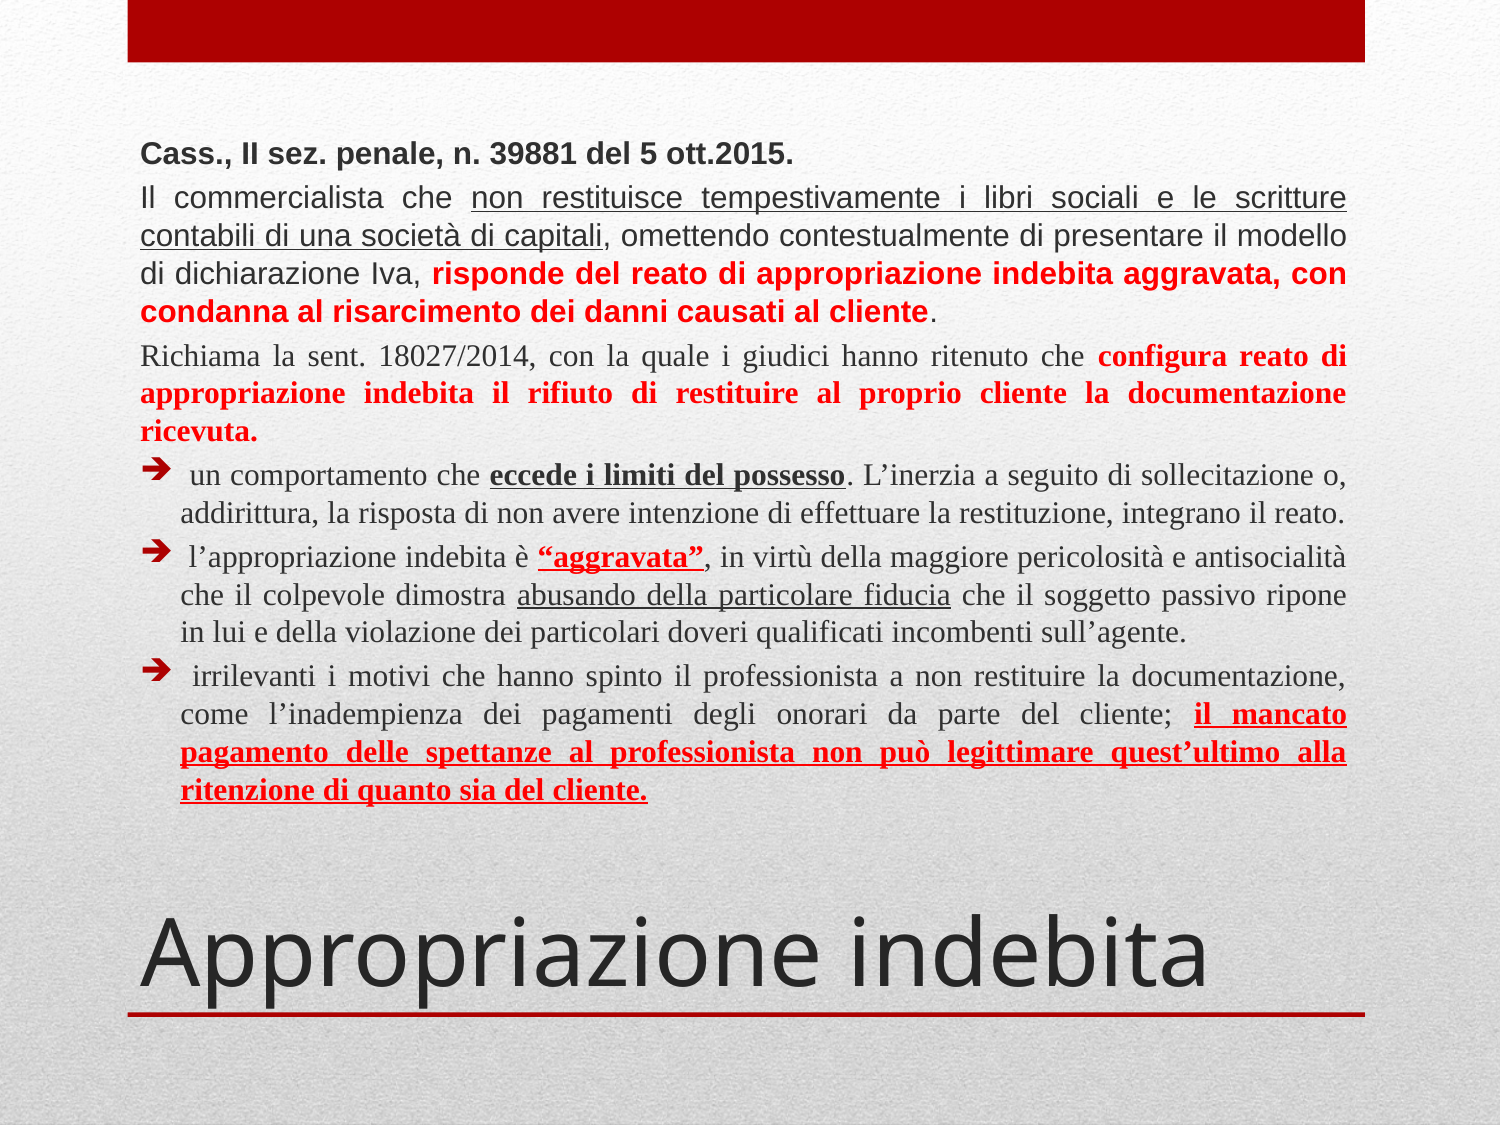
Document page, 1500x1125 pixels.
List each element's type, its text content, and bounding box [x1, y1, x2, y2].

title Appropriazione indebita [125, 872, 1238, 1013]
list Cass., II sez. penale, n. 39881 del 5 ott.2015. Il commercialista che non restituisce tempestivamente i libri sociali e le scritture contabili di una società di capitali, omettendo contestualmente di presentare il modello di dichiarazione Iva, risponde del reato di appropriazione indebita aggravata, con condanna al risarcimento dei danni causati al cliente. Richiama la sent. 18027/2014, con la quale i giudici hanno ritenuto che configura reato di appropriazione indebita il rifiuto di restituire al proprio cliente la documentazione ricevuta. un comportamento che eccede i limiti del possesso. L’inerzia a seguito di sollecitazione o, addirittura, la risposta di non avere intenzione di effettuare la restituzione, integrano il reato. l’appropriazione indebita è “aggravata”, in virtù della maggiore pericolosità e antisocialità che il colpevole dimostra abusando della particolare fiducia che il soggetto passivo ripone in lui e della violazione dei particolari doveri qualificati incombenti sull’agente. irrilevanti i motivi che hanno spinto il professionista a non restituire la documentazione, come l’inadempienza dei pagamenti degli onorari da parte del cliente; il mancato pagamento delle spettanze al professionista non può legittimare quest’ultimo alla ritenzione di quanto sia del cliente. [125, 112, 1363, 872]
